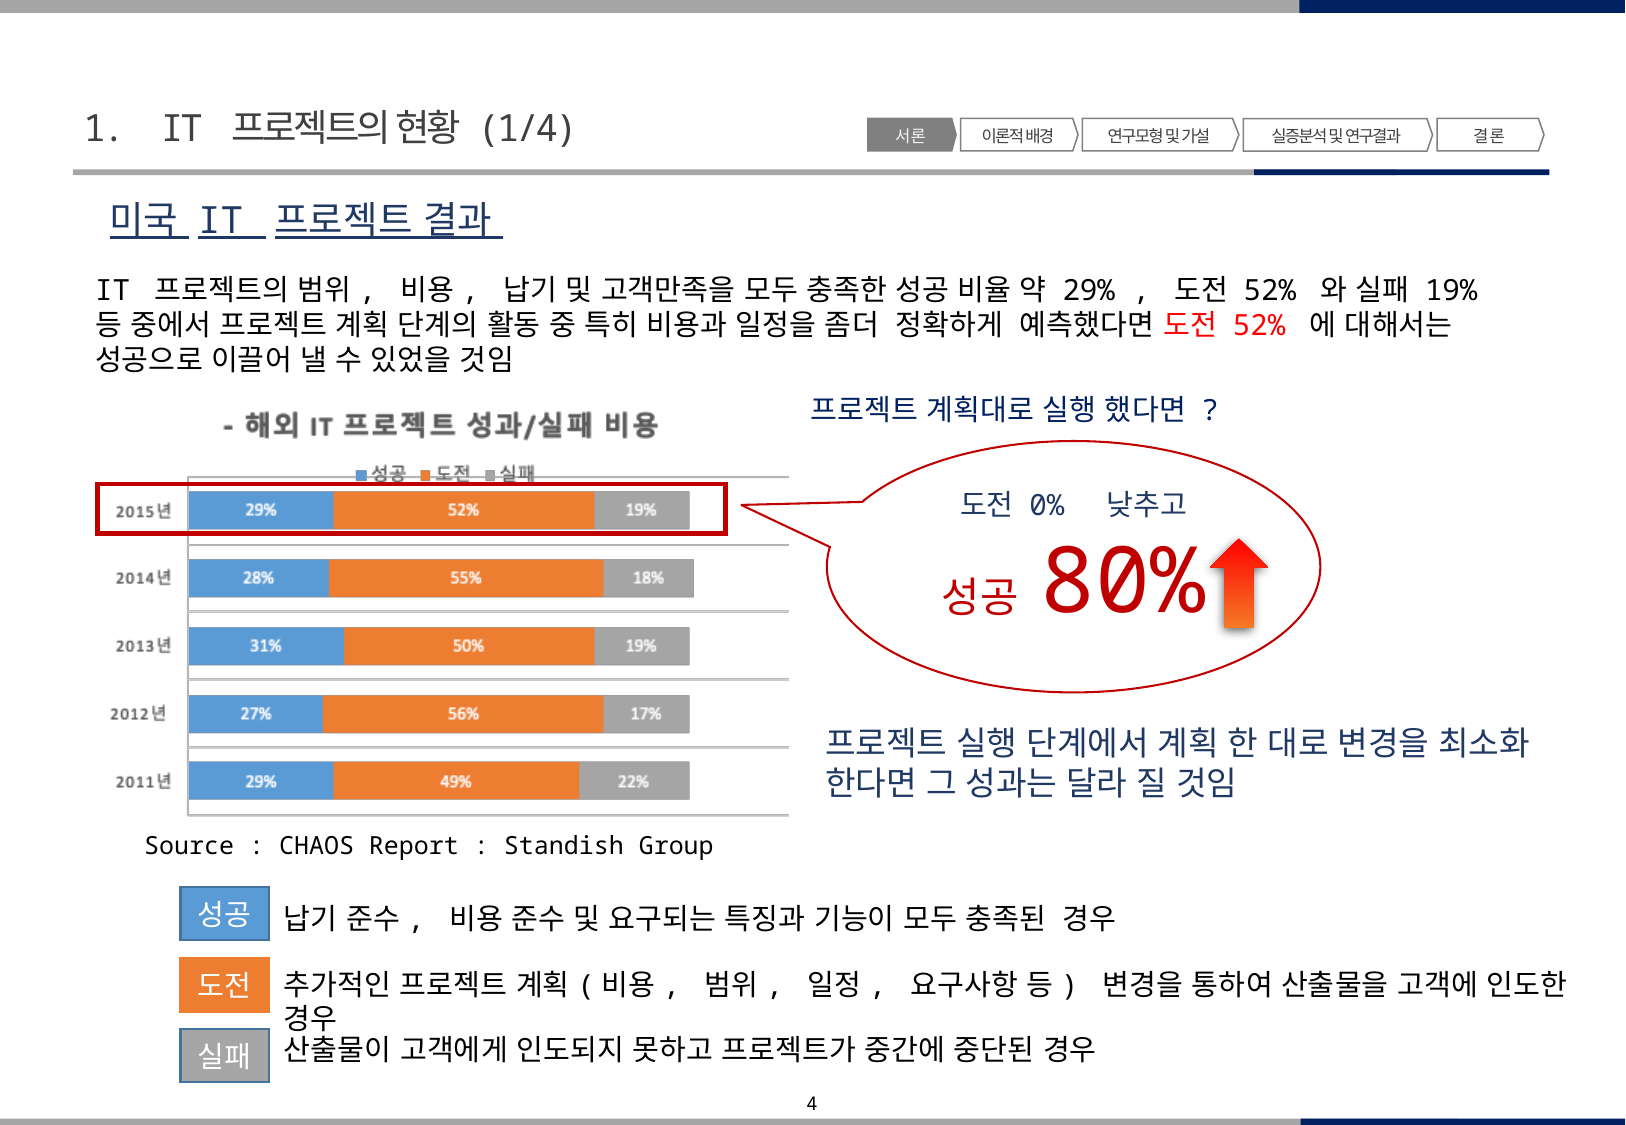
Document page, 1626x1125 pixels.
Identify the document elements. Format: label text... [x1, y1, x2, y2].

text_box 미국 IT 프로젝트 결과 [94, 188, 518, 249]
text_box 도전 [179, 957, 270, 1013]
text_box 산출물이 고객에게 인도되지 못하고 프로젝트가 중간에 중단된 경우 [269, 1023, 1617, 1074]
text_box 추가적인 프로젝트 계획(비용, 범위, 일정, 요구사항 등) 변경을 통하여 산출물을 고객에 인도한 경우 [269, 958, 1612, 1023]
text_box 1. IT 프로젝트의 현황 (1/4) [68, 96, 1533, 156]
text_box [1221, 538, 1268, 629]
text_box 실패 [179, 1028, 270, 1083]
text_box [789, 439, 1322, 694]
text_box IT 프로젝트의 범위, 비용, 납기 및 고객만족을 모두 충족한 성공 비율 약 29% , 도전 52% 와 실패 19% 등 중에서 프로젝트 계획 단계의 활동 중 특히 비용과 일정을 좀더 정확하게 예측했다면 도전 52% 에 대해서는 성공으로 이끌어 낼 수 있었을 것임 [80, 263, 1544, 384]
text_box 프로젝트 계획대로 실행 했다면 ? [795, 383, 1267, 434]
picture [97, 389, 789, 846]
text_box 프로젝트 실행 단계에서 계획 한 대로 변경을 최소화 한다면 그 성과는 달라 질 것임 [810, 714, 1583, 810]
text_box 성공 [179, 886, 270, 941]
text_box 납기 준수, 비용 준수 및 요구되는 특징과 기능이 모두 충족된 경우 [269, 893, 1608, 943]
text_box 도전 0% 낮추고 성공 80% [926, 478, 1221, 639]
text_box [867, 118, 1544, 152]
text_box Source : CHAOS Report : Standish Group [129, 846, 744, 867]
